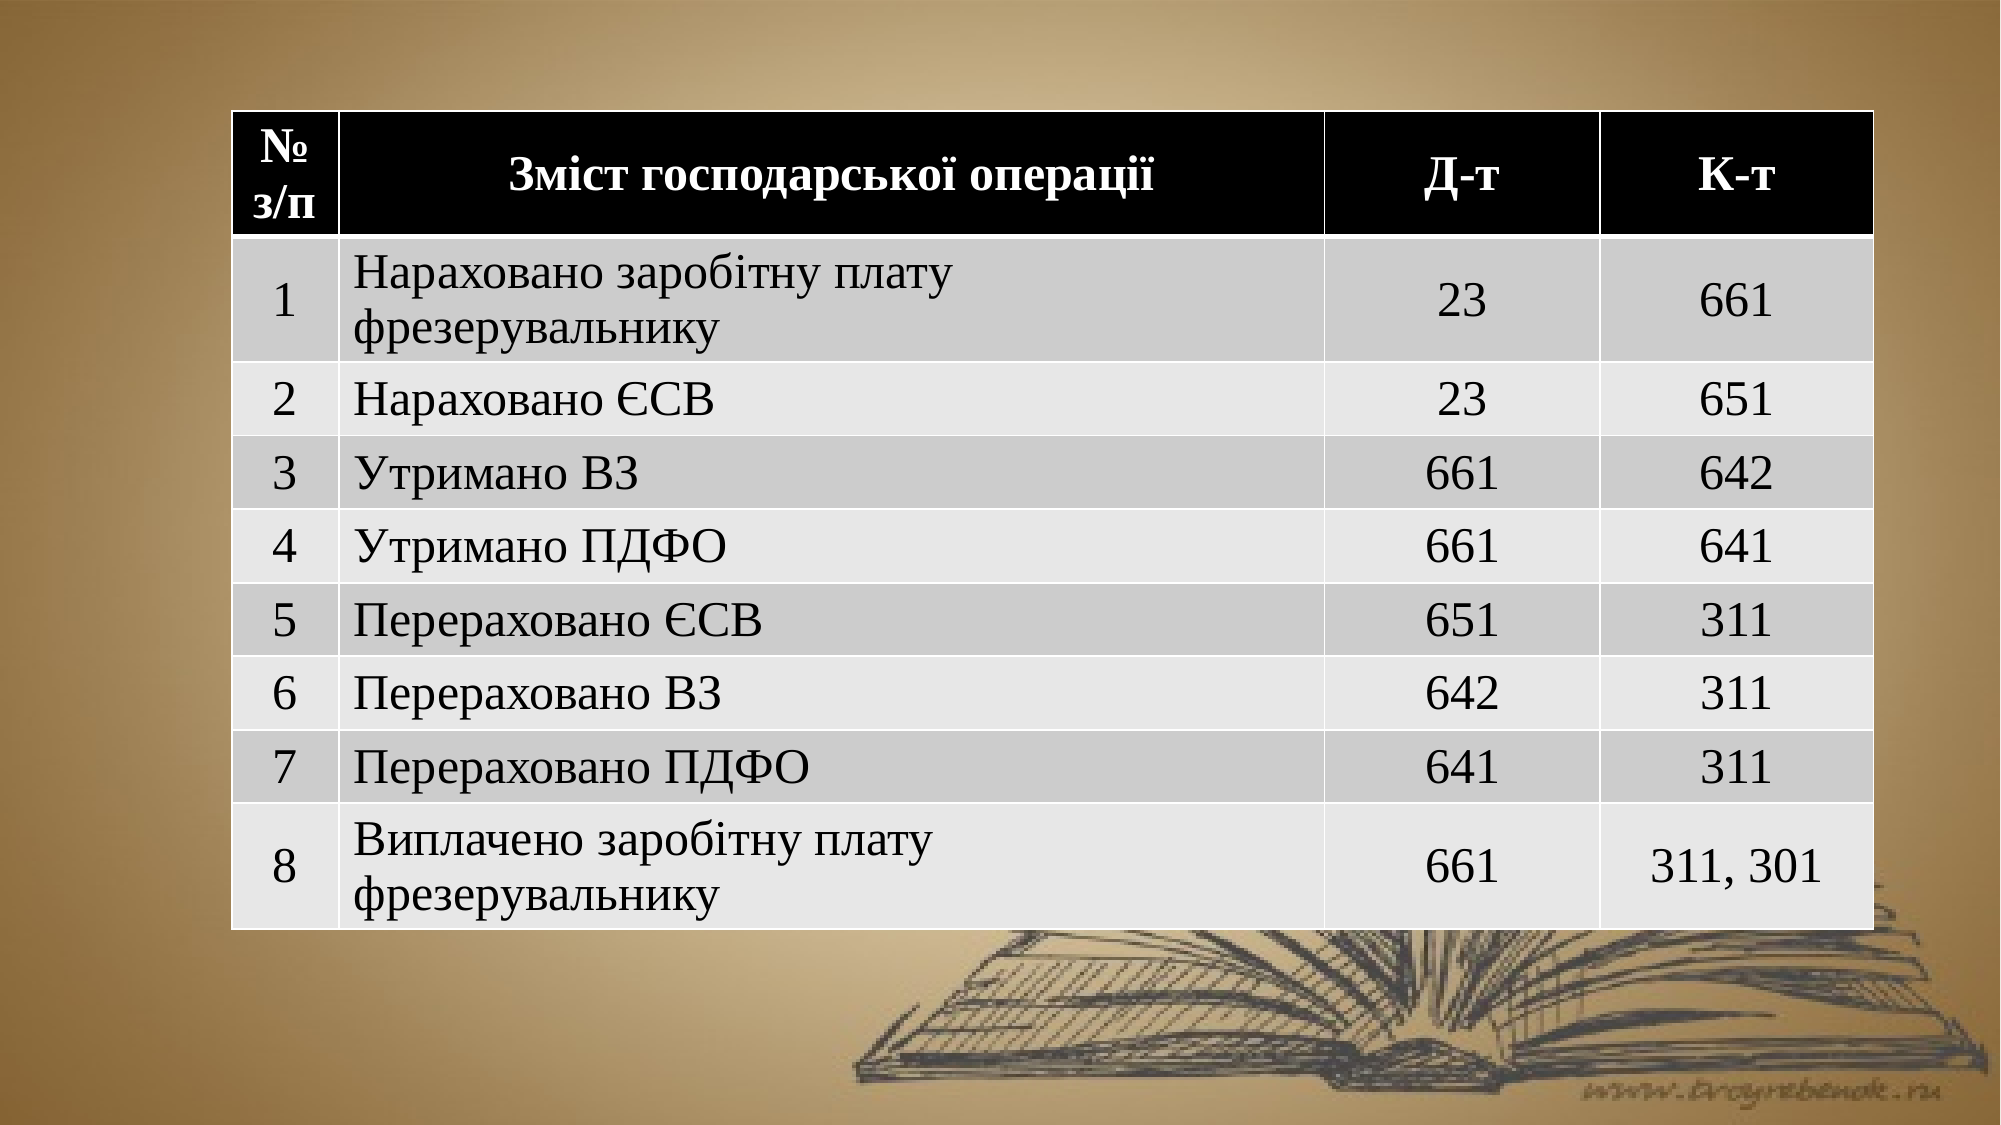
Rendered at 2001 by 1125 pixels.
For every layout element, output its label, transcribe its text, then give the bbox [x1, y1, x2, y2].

table_header № з/п [233, 112, 338, 234]
table_cell Утримано ВЗ [340, 436, 1324, 508]
table_cell Виплачено заробітну плату фрезерувальнику [340, 804, 1324, 928]
table_cell 6 [233, 657, 338, 729]
table_cell 4 [233, 510, 338, 582]
table_cell 651 [1325, 584, 1599, 655]
table_cell 23 [1325, 239, 1599, 361]
table_cell 8 [233, 804, 338, 928]
table_cell 23 [1325, 363, 1599, 435]
table_cell Перераховано ПДФО [340, 731, 1324, 802]
table_cell 311 [1601, 731, 1873, 802]
table_cell Перераховано ВЗ [340, 657, 1324, 729]
table_cell Нараховано заробітну плату фрезерувальнику [340, 239, 1324, 361]
table_cell Перераховано ЄСВ [340, 584, 1324, 655]
table_cell 661 [1325, 436, 1599, 508]
table_cell 5 [233, 584, 338, 655]
table_cell 651 [1601, 363, 1873, 435]
table_cell 311, 301 [1601, 804, 1873, 928]
table_header Зміст господарської операції [340, 112, 1324, 234]
table_cell 661 [1325, 804, 1599, 928]
table_cell 641 [1325, 731, 1599, 802]
table_header К-т [1601, 112, 1873, 234]
table_cell 642 [1325, 657, 1599, 729]
picture [0, 0, 2001, 1125]
table_cell 2 [233, 363, 338, 435]
table_cell 642 [1601, 436, 1873, 508]
table_header Д-т [1325, 112, 1599, 234]
table_cell 1 [233, 239, 338, 361]
table_cell 641 [1601, 510, 1873, 582]
table_cell 7 [233, 731, 338, 802]
table_cell 661 [1325, 510, 1599, 582]
table_cell Утримано ПДФО [340, 510, 1324, 582]
table_cell 661 [1601, 239, 1873, 361]
table_cell 311 [1601, 584, 1873, 655]
table_cell 311 [1601, 657, 1873, 729]
table_cell 3 [233, 436, 338, 508]
table_cell Нараховано ЄСВ [340, 363, 1324, 435]
